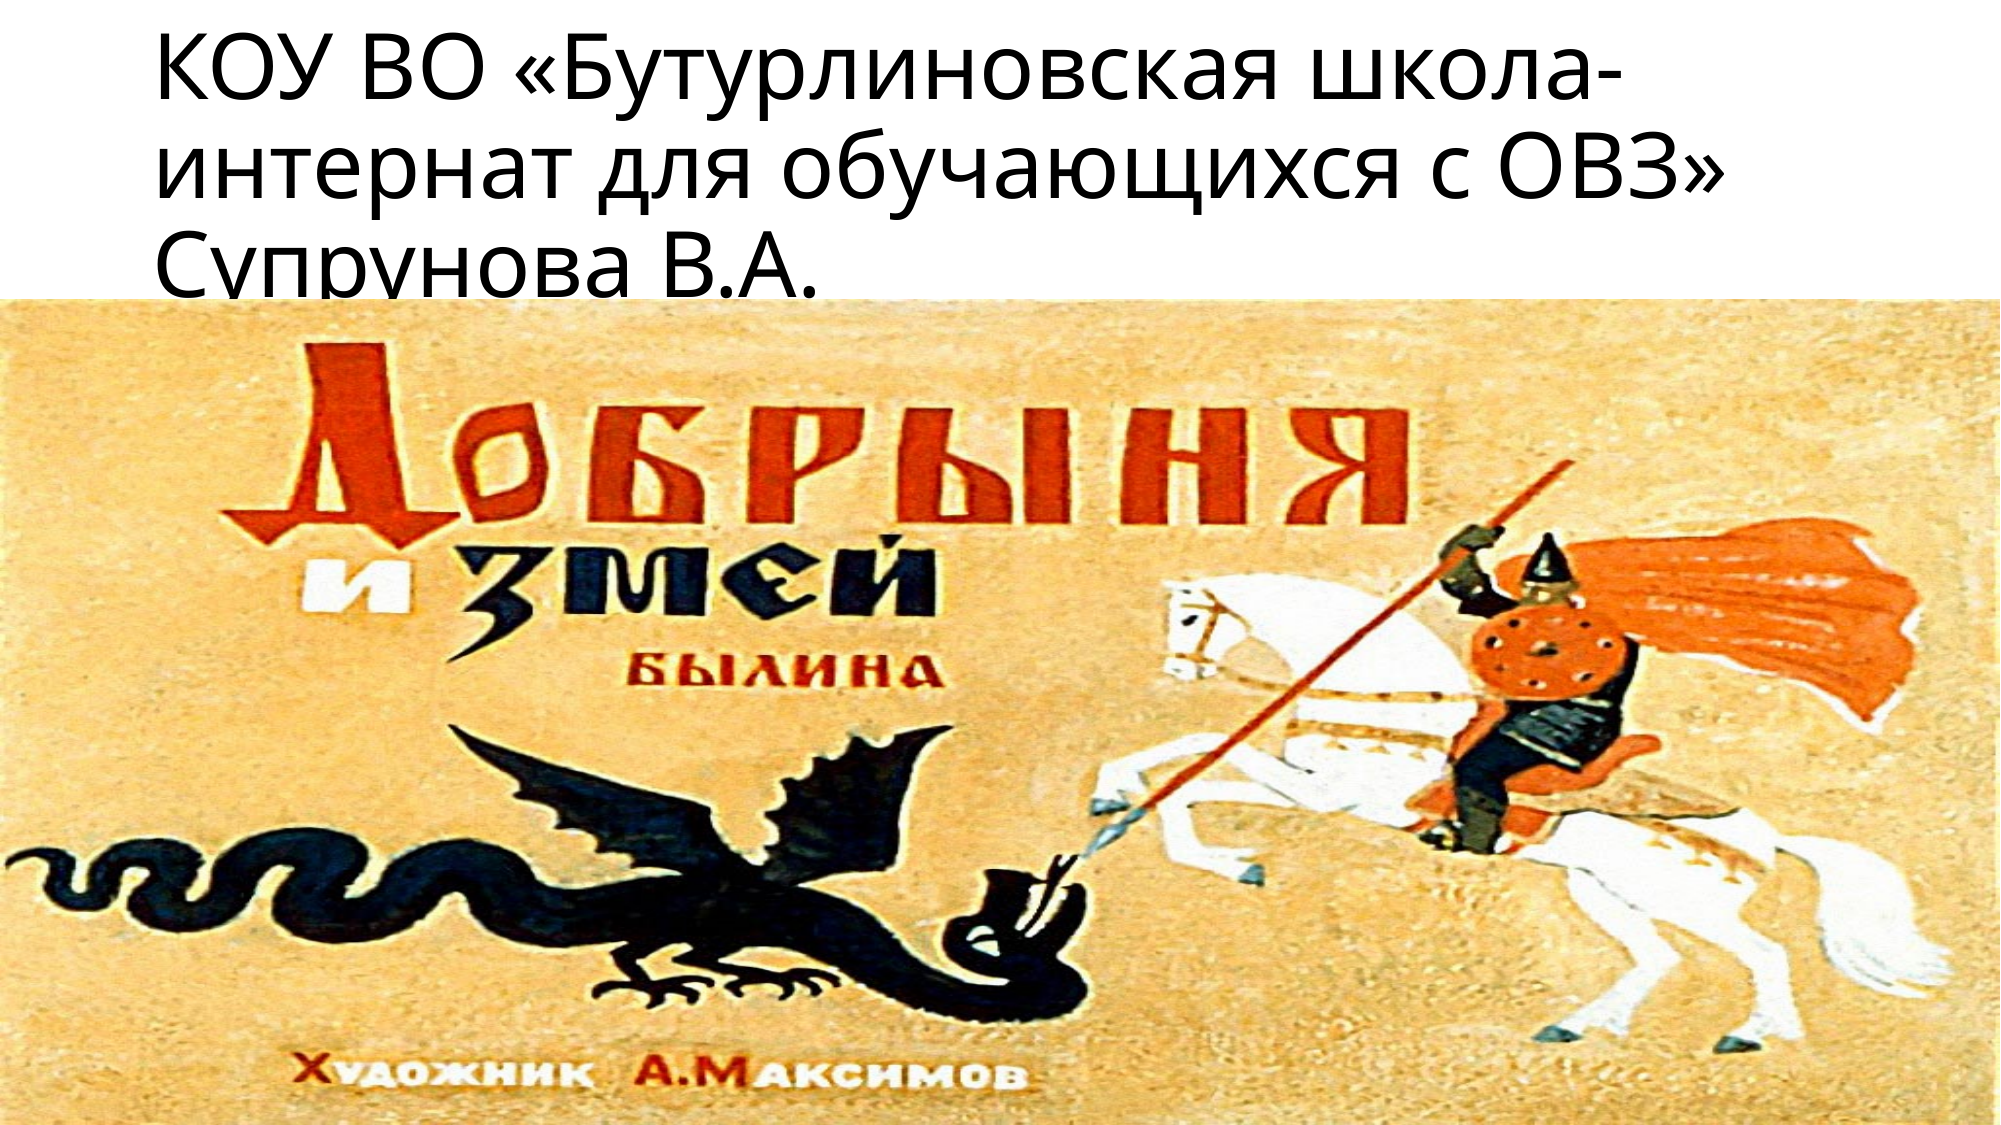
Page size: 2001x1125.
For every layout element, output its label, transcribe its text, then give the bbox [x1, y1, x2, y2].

title КОУ ВО «Бутурлиновская школа-интернат для обучающихся с ОВЗ» Супрунова В.А. [137, 59, 1863, 278]
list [0, 299, 2000, 1125]
